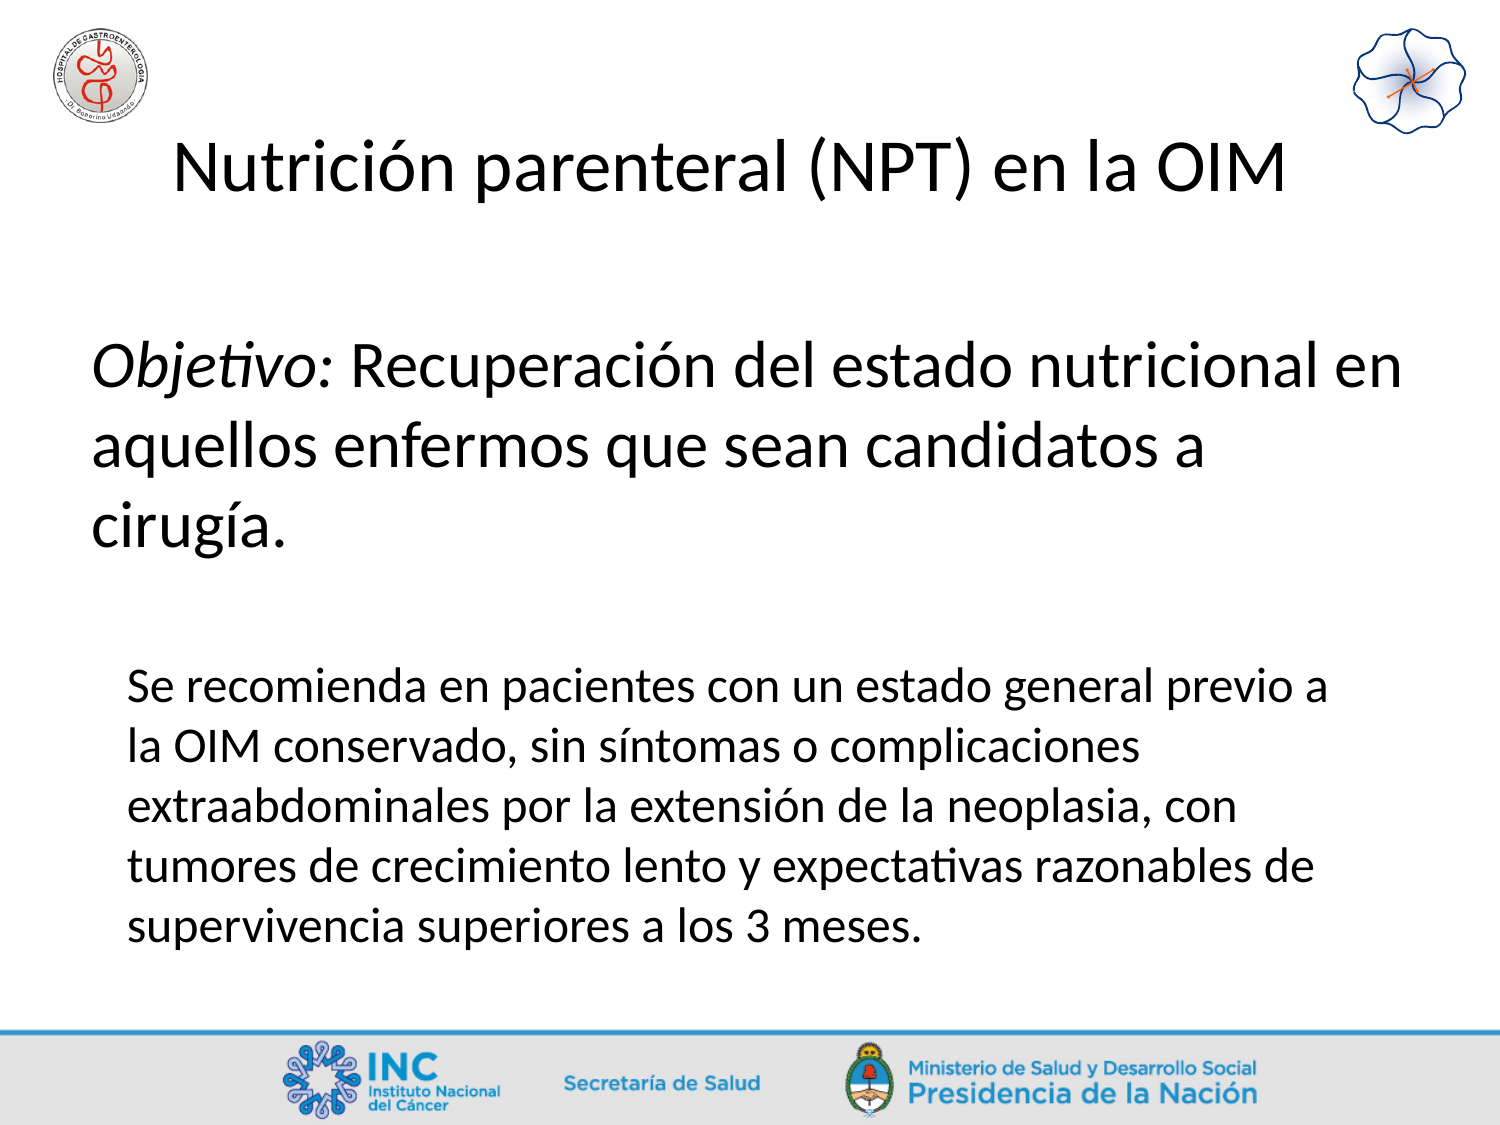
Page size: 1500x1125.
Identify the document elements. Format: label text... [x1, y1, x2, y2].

picture [1352, 28, 1467, 135]
picture [0, 1027, 1500, 1125]
text_box Nutrición parenteral (NPT) en la OIM [157, 92, 1365, 232]
text_box Se recomienda en pacientes con un estado general previo a la OIM conservado, sin síntomas o complicaciones extraabdominales por la extensión de la neoplasia, con tumores de crecimiento lento y expectativas razonables de supervivencia superiores a los 3 meses. [112, 645, 1388, 960]
picture [52, 28, 148, 124]
text_box Objetivo: Recuperación del estado nutricional en aquellos enfermos que sean candidatos a cirugía. [76, 313, 1424, 568]
